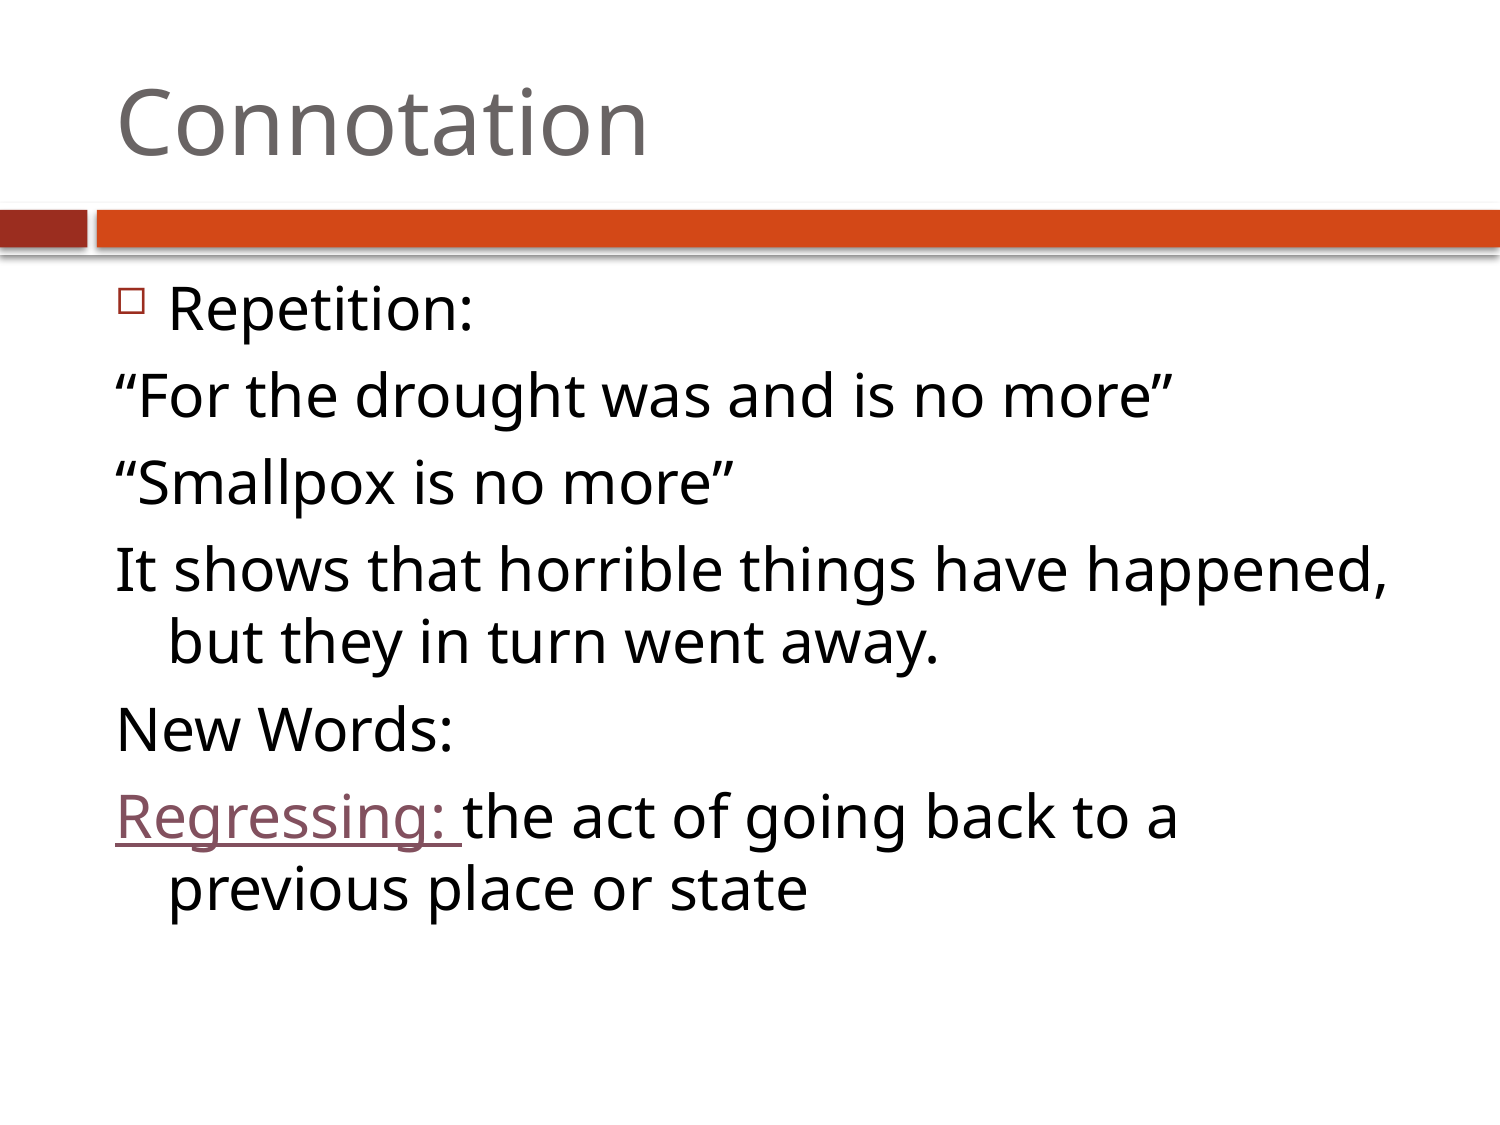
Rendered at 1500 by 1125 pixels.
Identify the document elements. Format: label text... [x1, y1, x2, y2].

title Connotation [100, 37, 1439, 201]
list Repetition: “For the drought was and is no more” “Smallpox is no more” It shows that horrible things have happened, but they in turn went away. New Words: Regressing: the act of going back to a previous place or state [100, 262, 1439, 1101]
